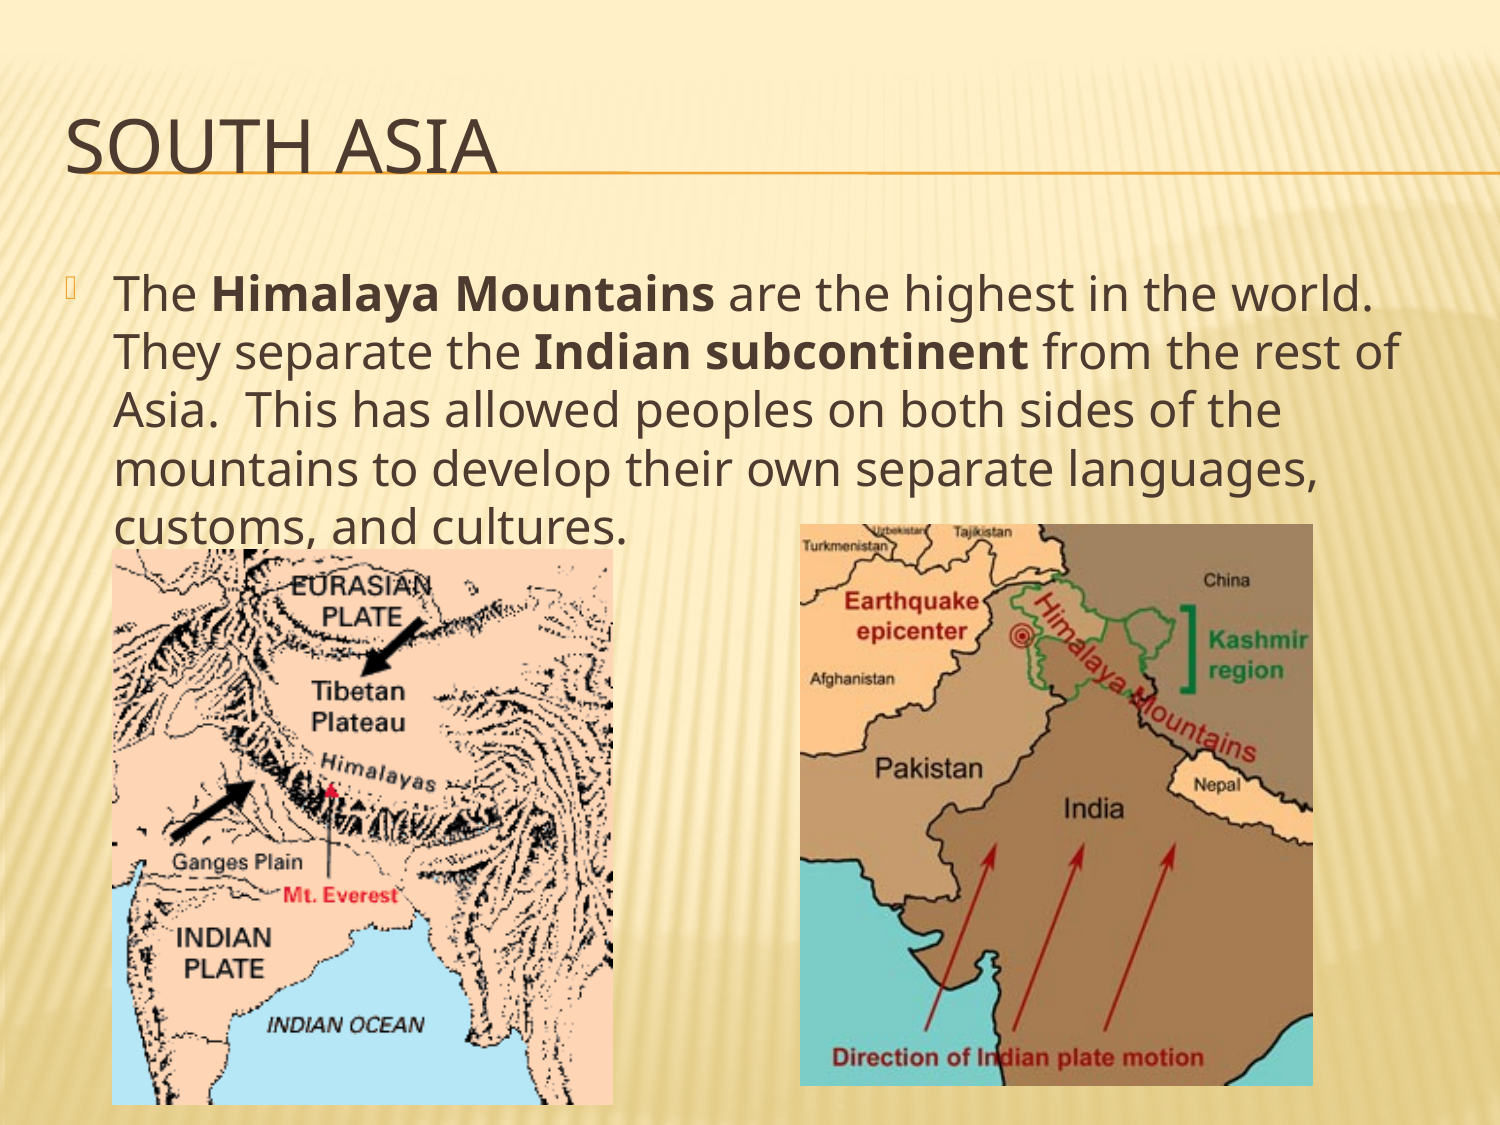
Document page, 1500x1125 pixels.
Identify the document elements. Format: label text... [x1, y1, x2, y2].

picture [799, 524, 1313, 1086]
title South Asia [50, 75, 1475, 213]
picture [112, 549, 613, 1105]
list The Himalaya Mountains are the highest in the world. They separate the Indian subcontinent from the rest of Asia. This has allowed peoples on both sides of the mountains to develop their own separate languages, customs, and cultures. [50, 254, 1475, 563]
